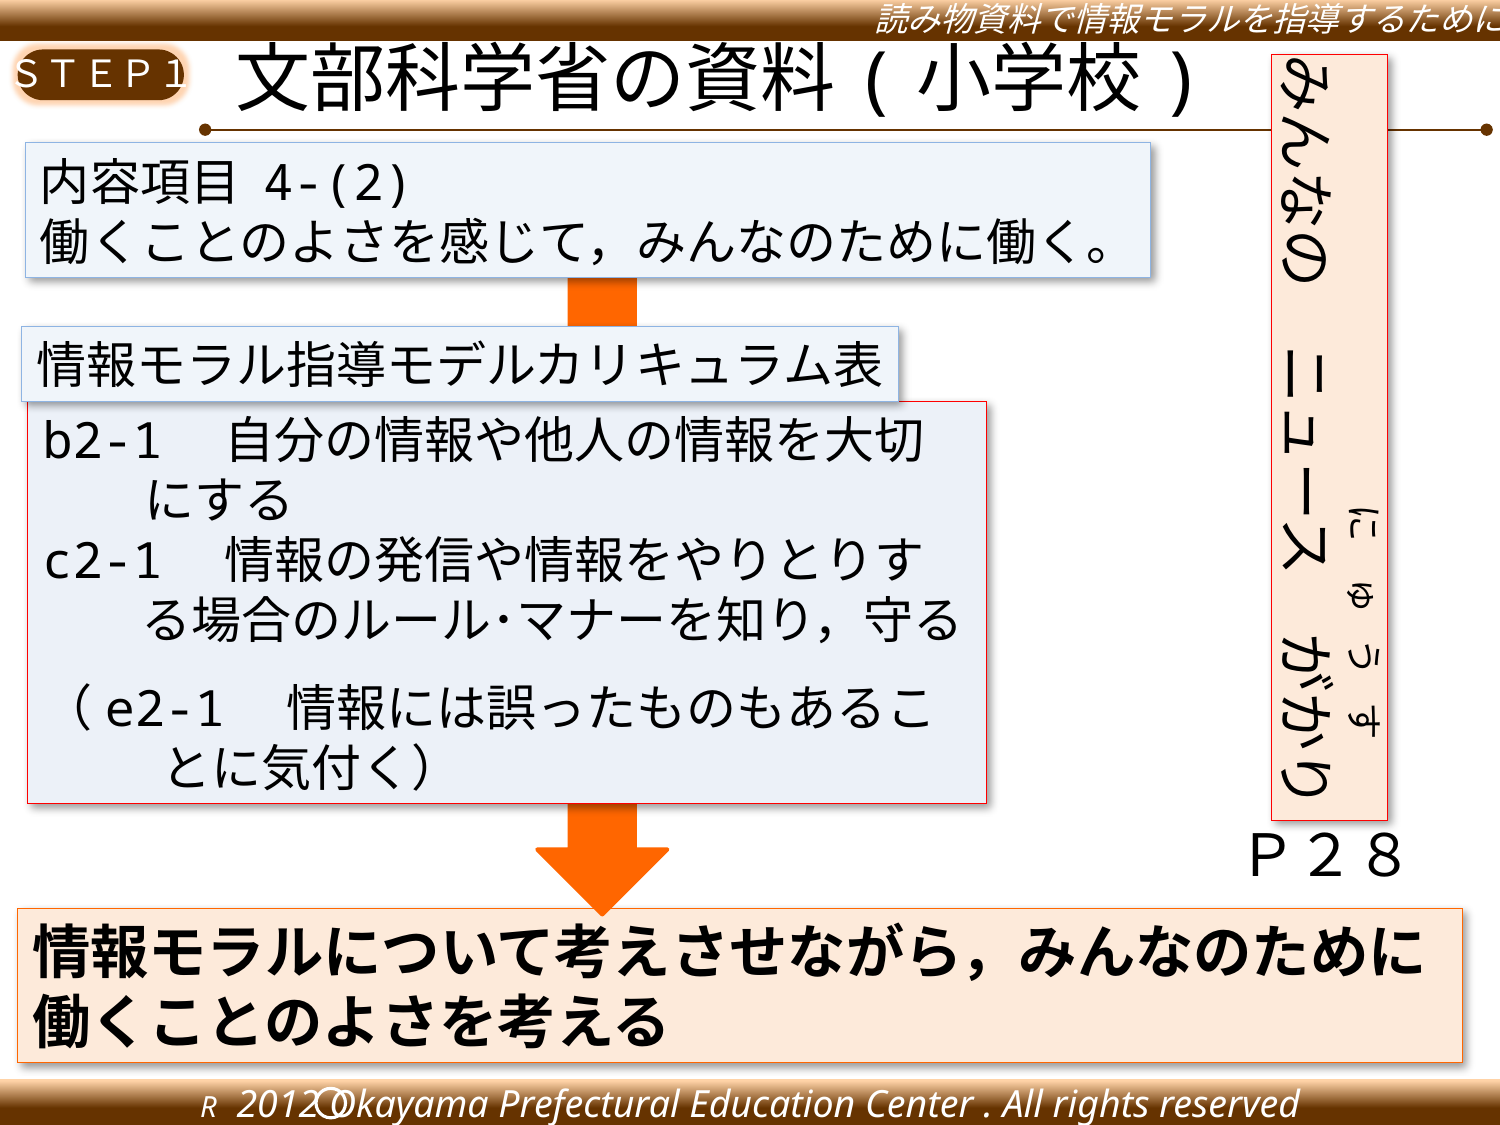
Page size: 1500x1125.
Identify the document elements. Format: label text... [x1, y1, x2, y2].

text_box に ゅ う す みんなの ニュース がかり [1271, 54, 1388, 129]
text_box 文部科学省の資料(小学校) [221, 23, 1220, 128]
text_box Ｐ２８ [1223, 811, 1429, 896]
text_box 情報モラルについて考えさせながら，みんなのために働くことのよさを考える [17, 908, 1463, 1063]
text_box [15, 264, 987, 915]
text_box 内容項目 4-(2) 働くことのよさを感じて，みんなのために働く。 [25, 142, 1151, 278]
text_box に ゅ う す みんなの ニュース がかり [1271, 139, 1388, 811]
